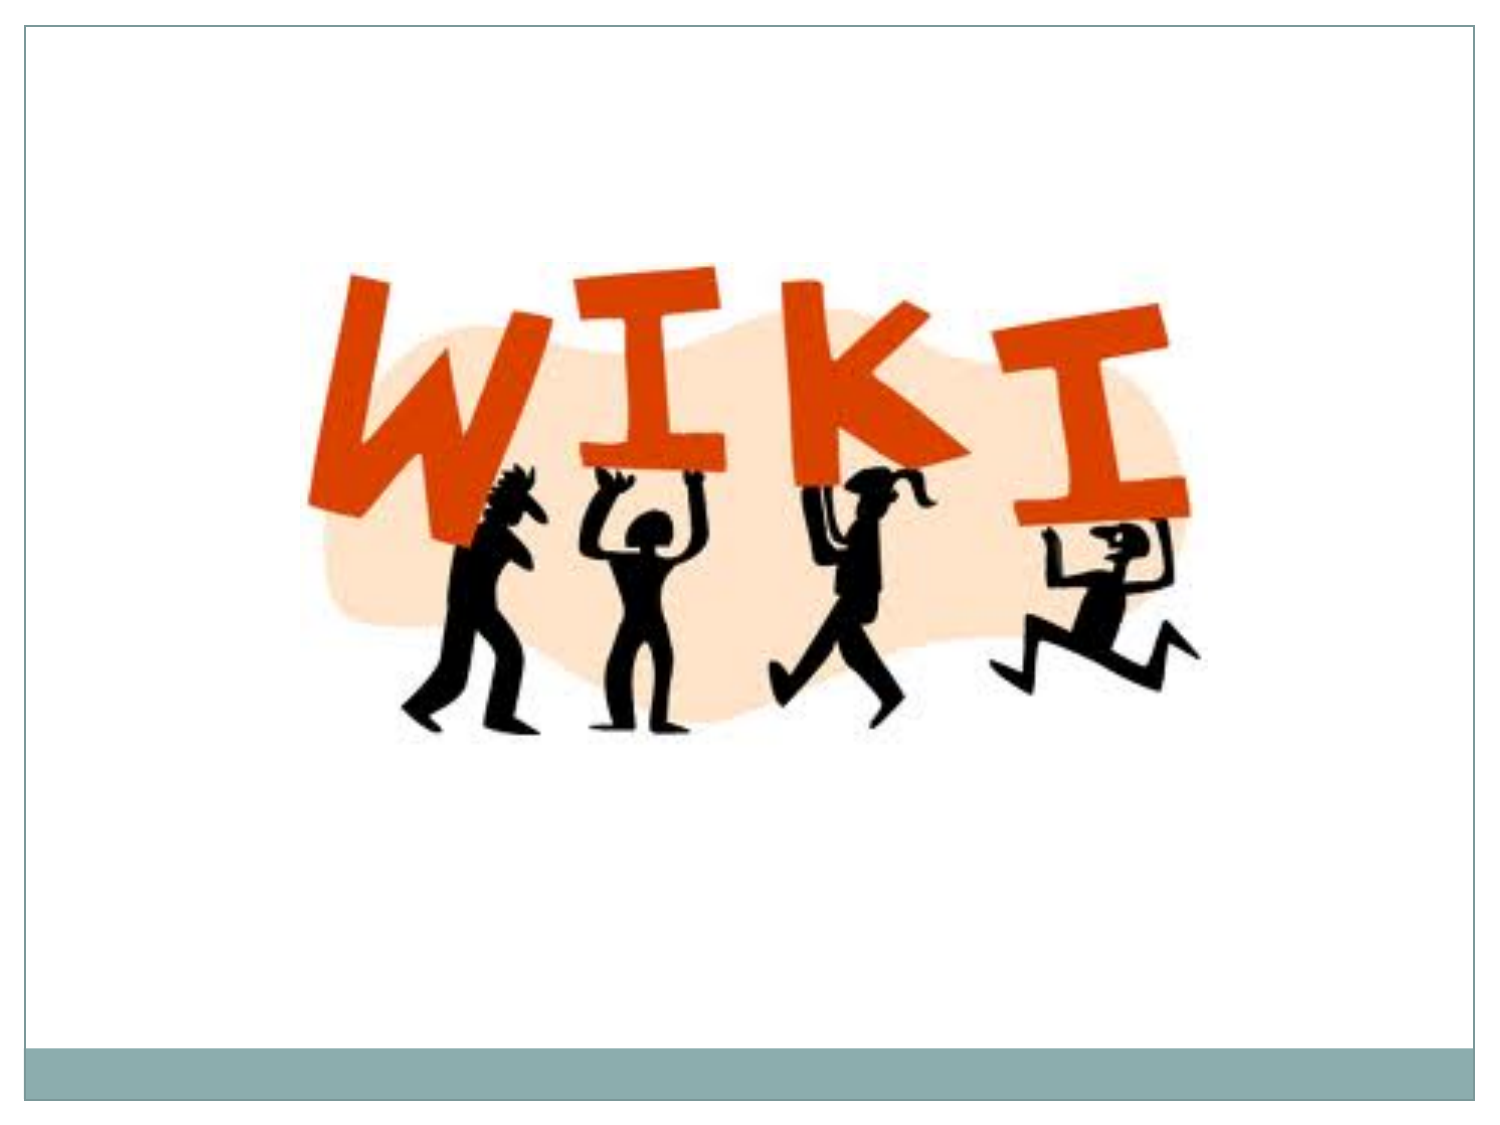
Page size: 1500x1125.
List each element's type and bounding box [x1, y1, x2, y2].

list [299, 262, 1208, 767]
